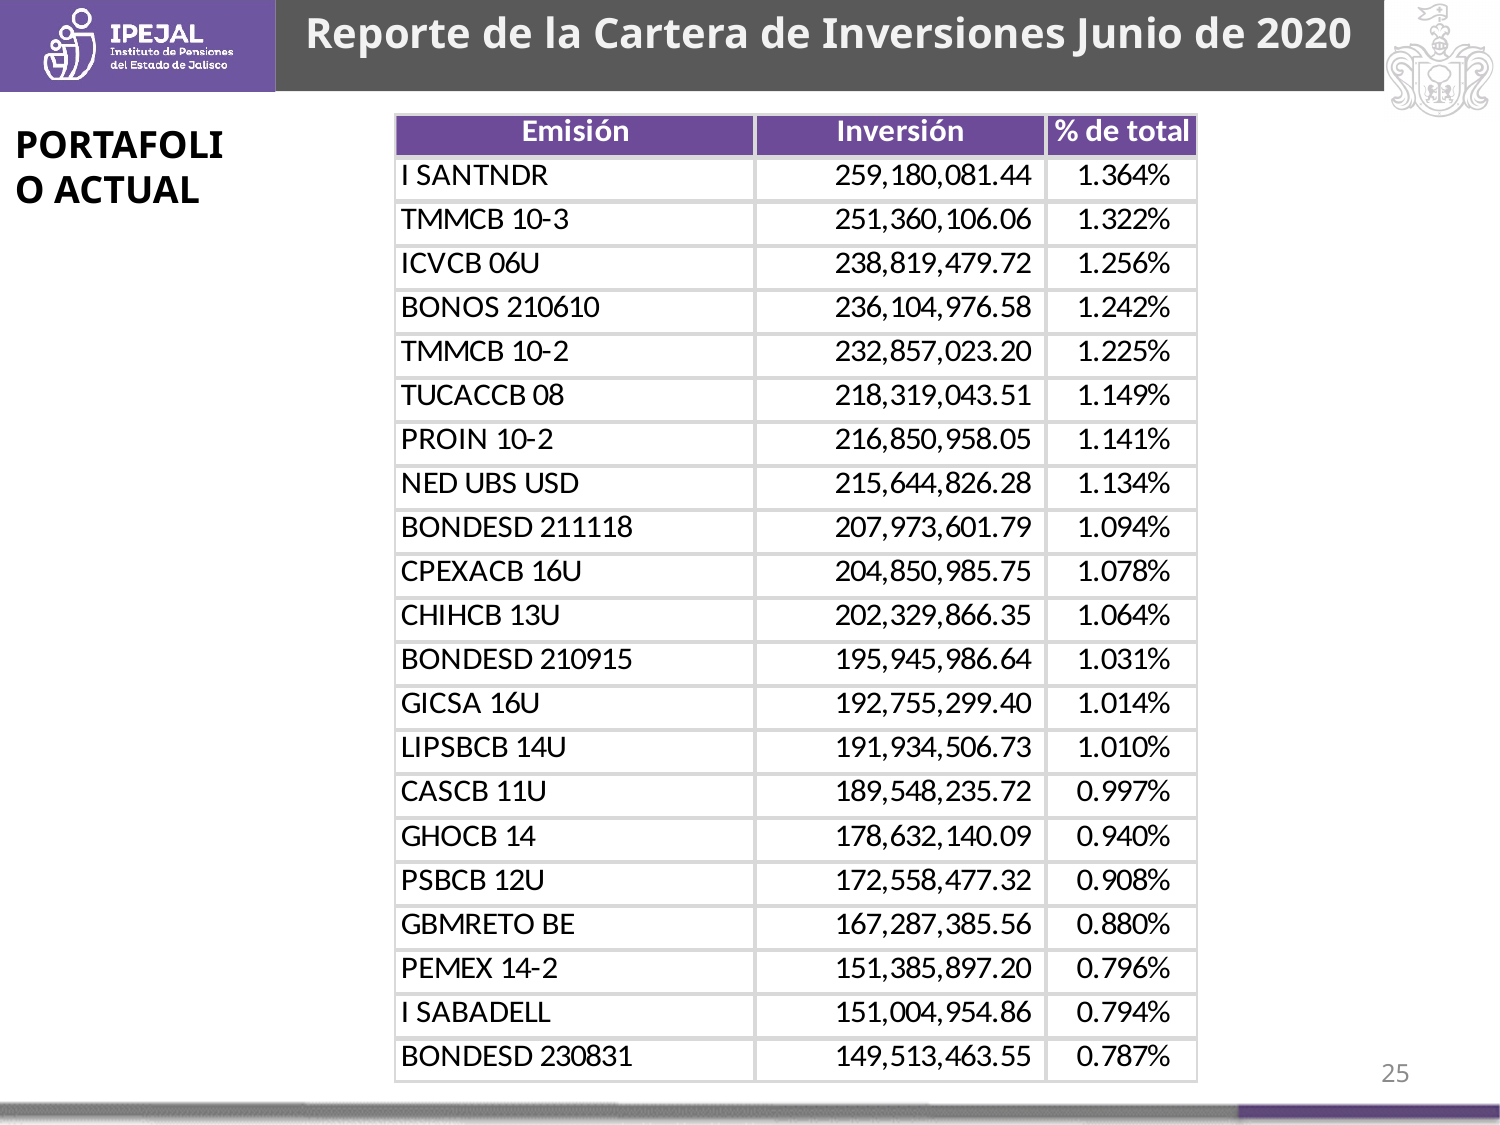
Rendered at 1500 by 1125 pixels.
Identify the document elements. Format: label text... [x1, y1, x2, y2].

text_box Reporte de la Cartera de Inversiones Junio de 2020 [274, 0, 1384, 95]
picture [0, 1096, 1500, 1125]
picture [0, 0, 274, 92]
picture [394, 113, 1200, 1085]
text_box PORTAFOLIO ACTUAL [0, 113, 254, 219]
slide_number 25 [1074, 1042, 1425, 1103]
